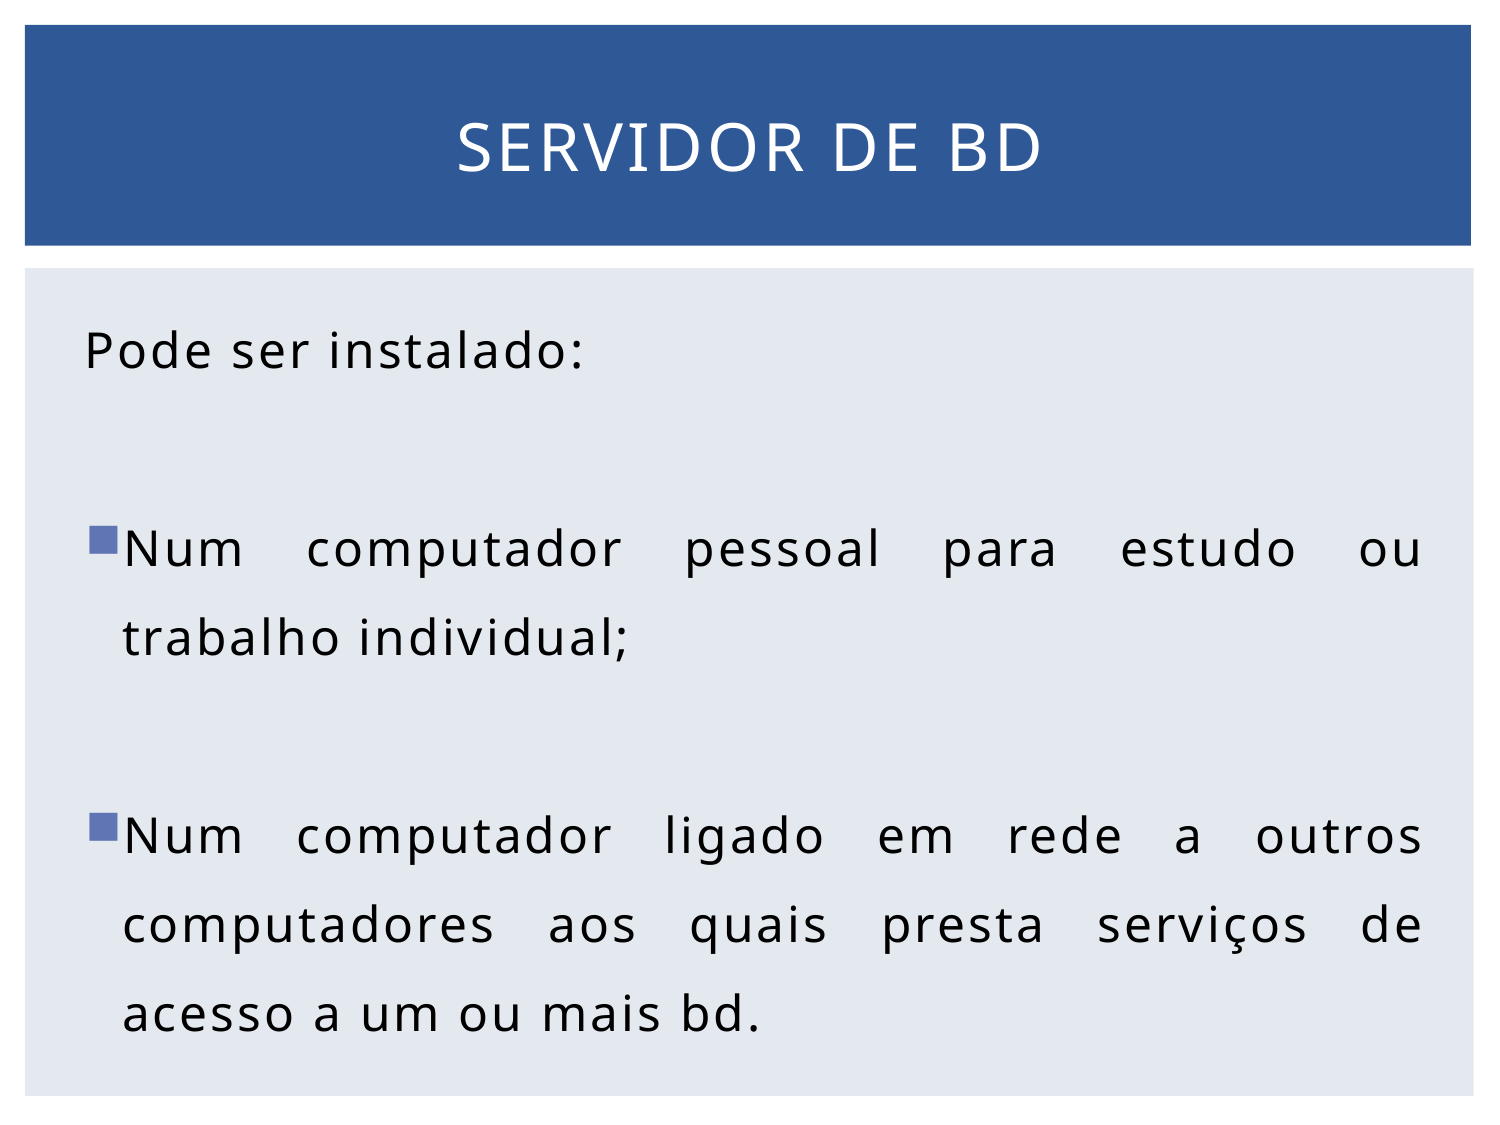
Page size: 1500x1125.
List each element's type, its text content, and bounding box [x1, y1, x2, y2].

title Servidor de bd [62, 58, 1438, 232]
list Pode ser instalado: Num computador pessoal para estudo ou trabalho individual; Num computador ligado em rede a outros computadores aos quais presta serviços de acesso a um ou mais bd. [62, 281, 1442, 1050]
